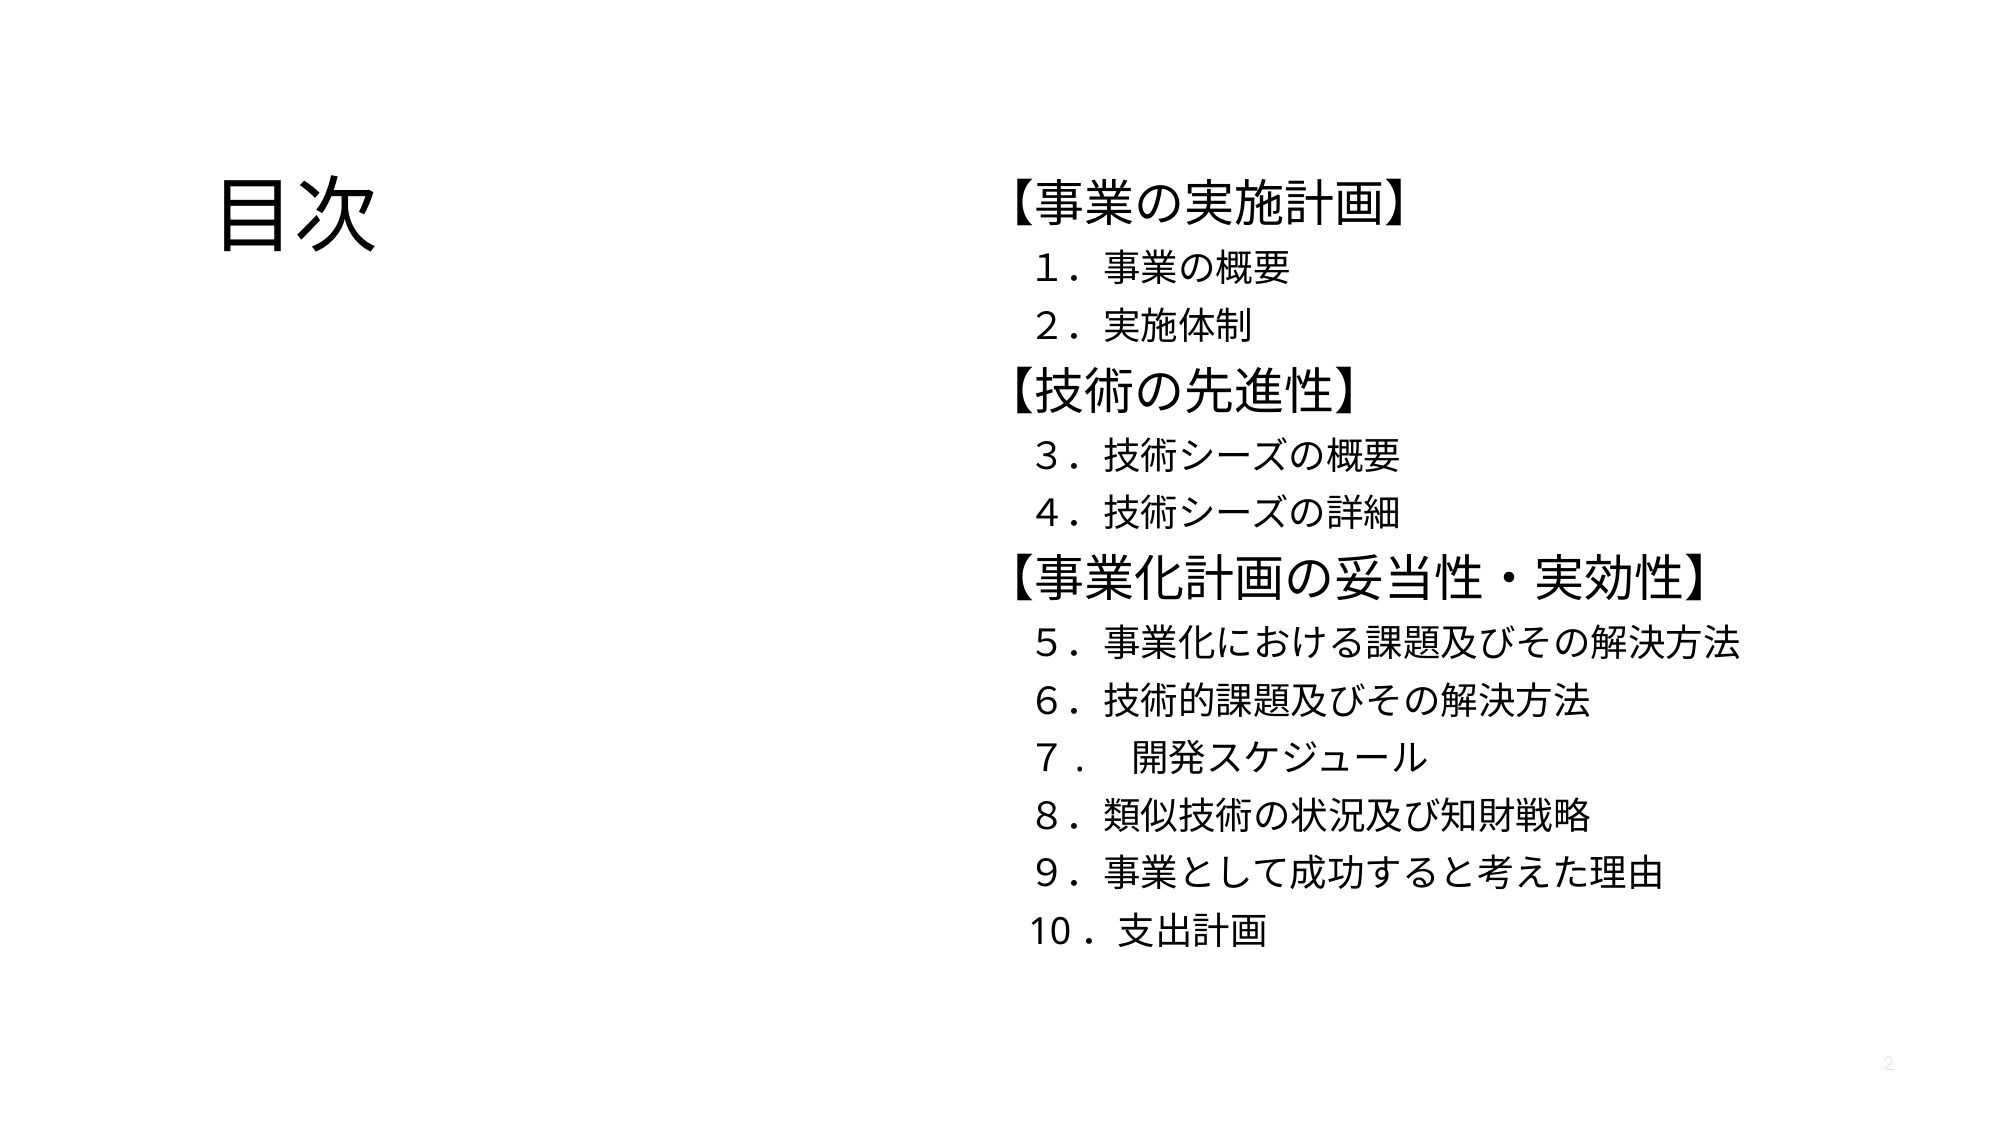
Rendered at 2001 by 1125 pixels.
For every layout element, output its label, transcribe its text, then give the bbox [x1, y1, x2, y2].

text_box 【事業の実施計画】 １．事業の概要 ２．実施体制 【技術の先進性】 ３．技術シーズの概要 ４．技術シーズの詳細 【事業化計画の妥当性・実効性】 ５．事業化における課題及びその解決方法 ６．技術的課題及びその解決方法 ７. 開発スケジュール ８．類似技術の状況及び知財戦略 ９．事業として成功すると考えた理由 10．支出計画 [969, 165, 1875, 953]
text_box 目次 [172, 120, 739, 694]
